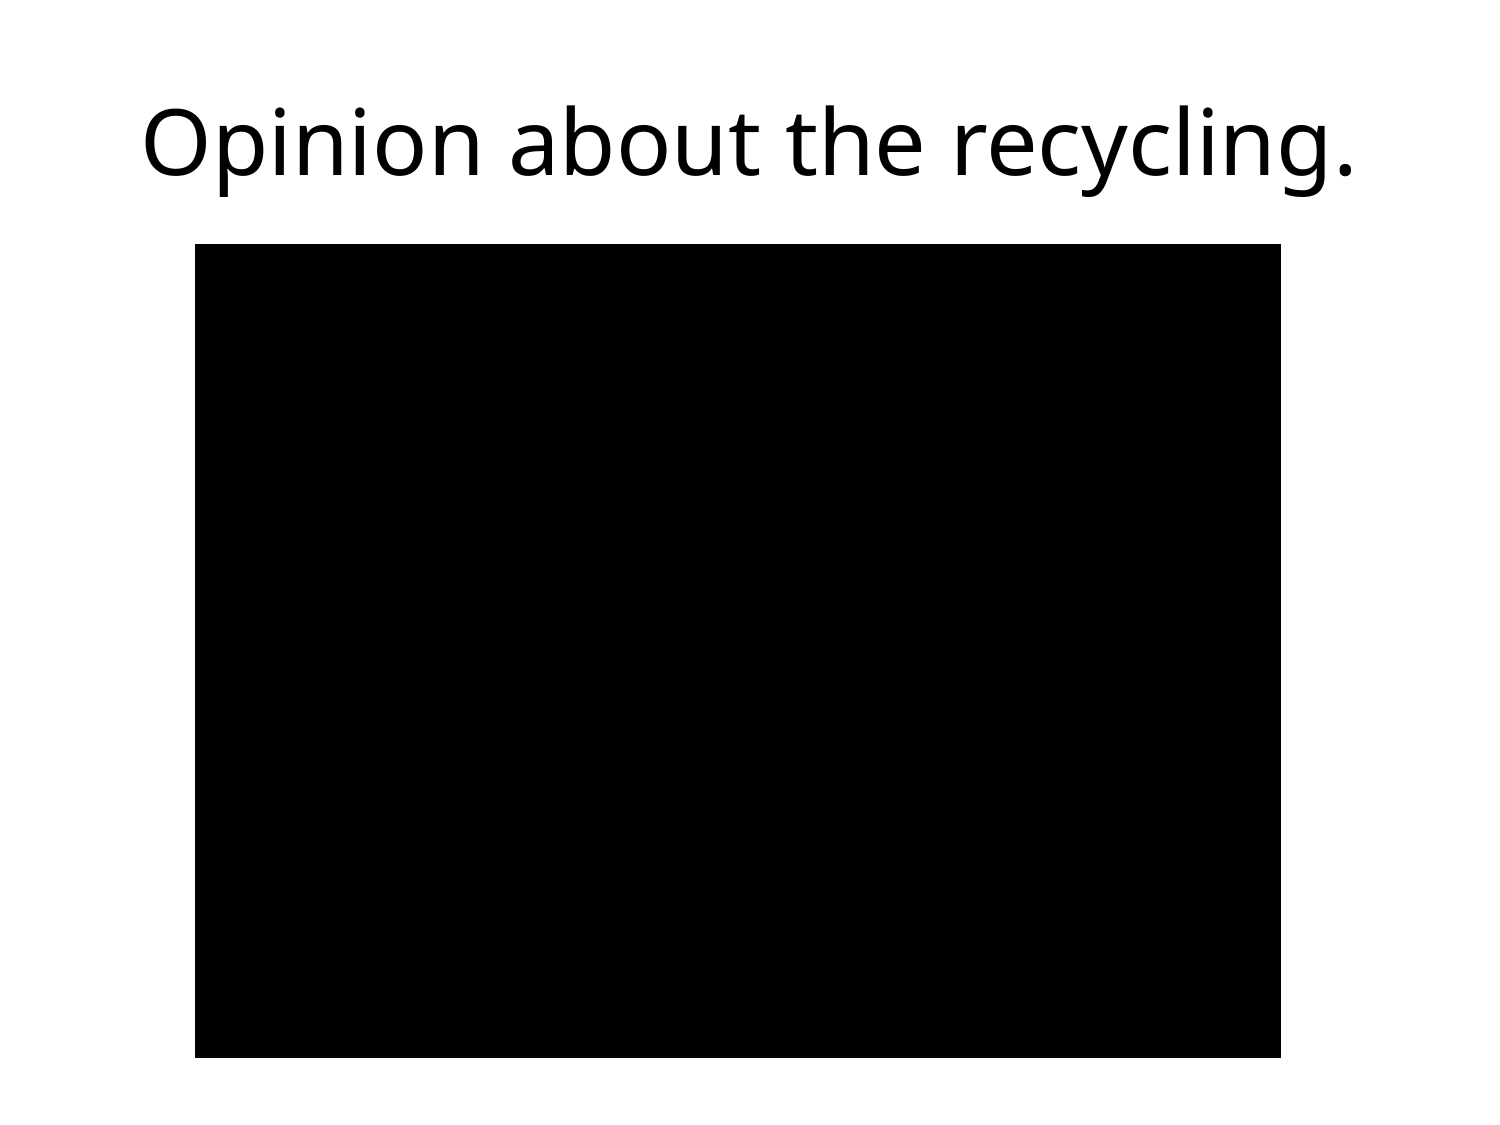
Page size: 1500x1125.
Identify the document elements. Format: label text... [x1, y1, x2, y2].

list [194, 243, 1282, 1059]
title Opinion about the recycling. [75, 45, 1425, 233]
